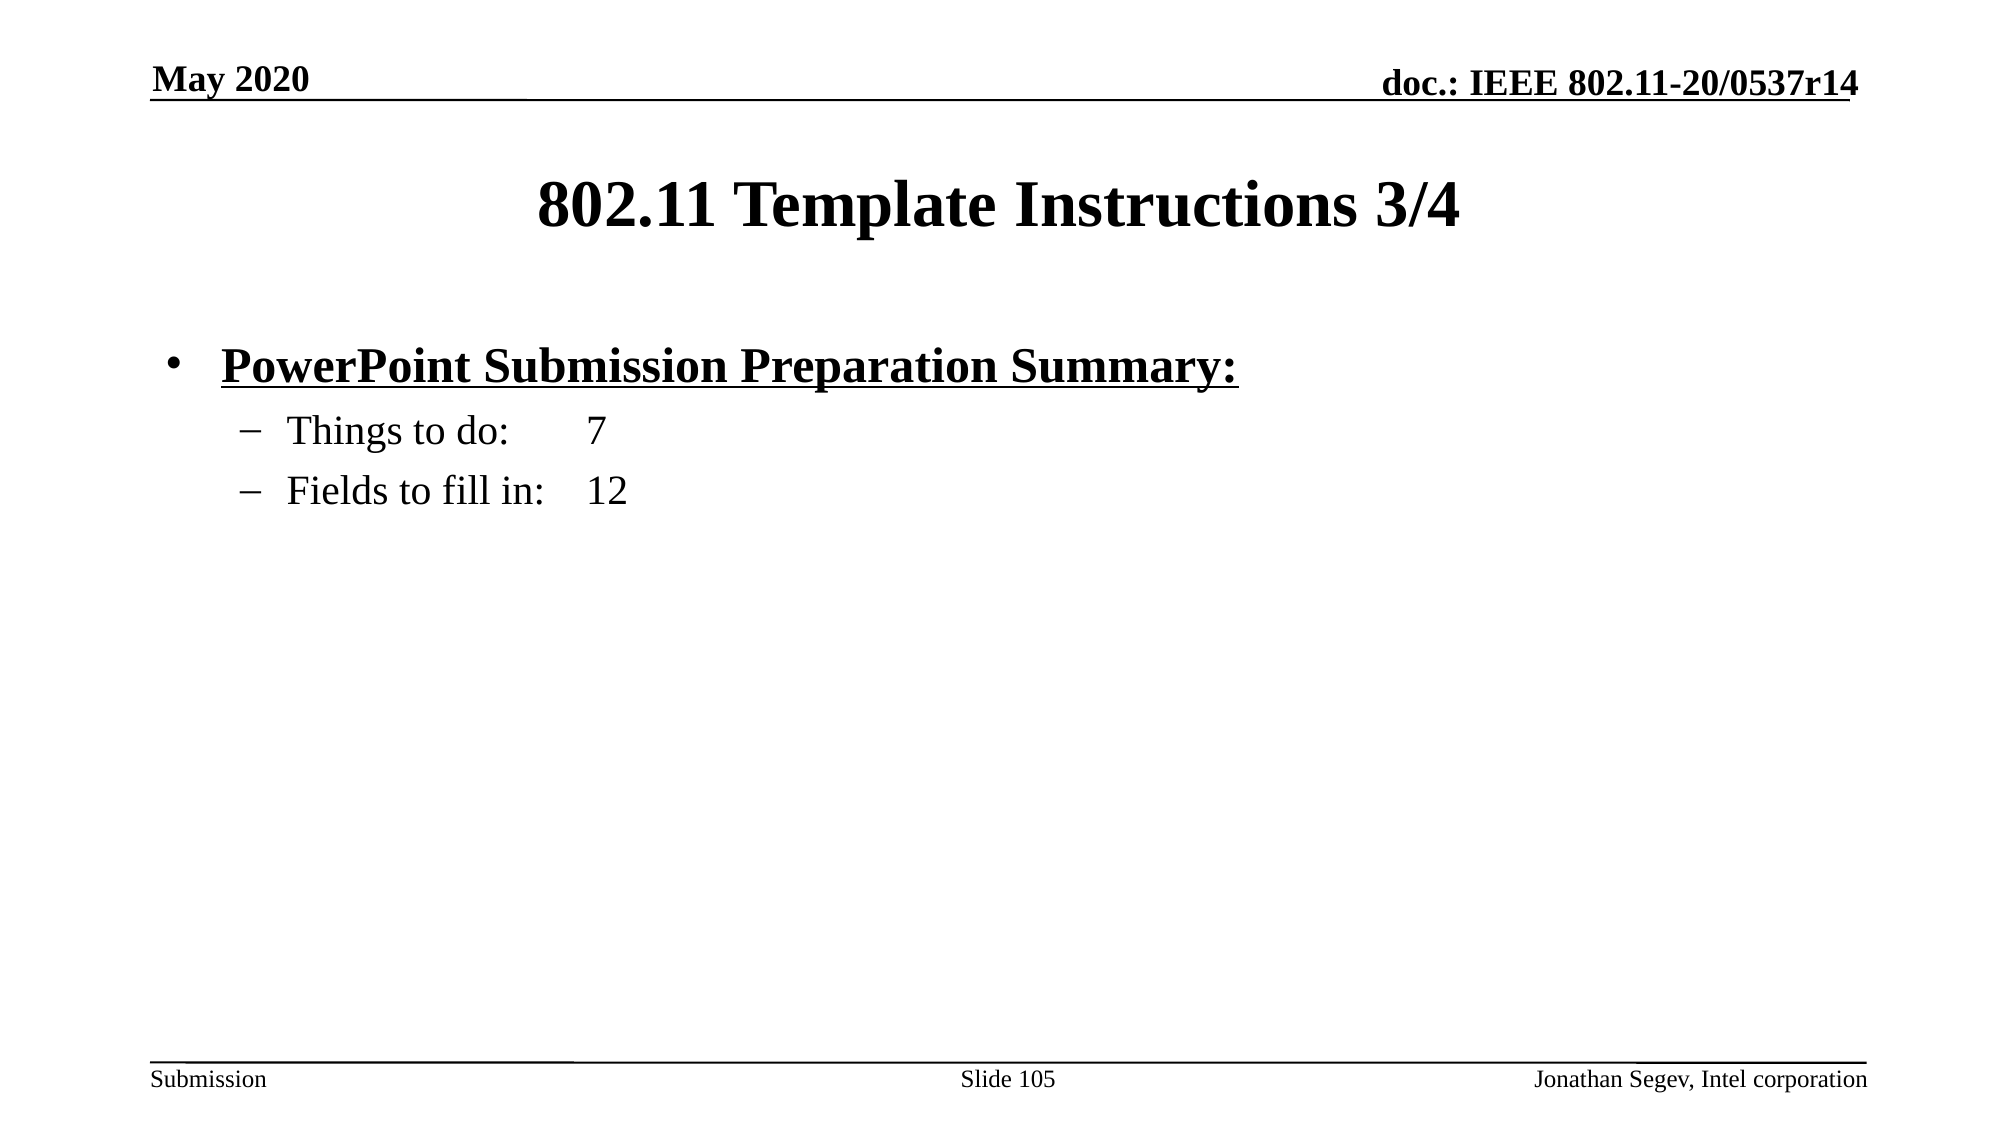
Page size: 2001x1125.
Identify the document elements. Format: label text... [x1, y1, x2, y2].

footer Jonathan Segev, Intel corporation [1171, 1061, 1869, 1093]
list PowerPoint Submission Preparation Summary: Things to do: 7 Fields to fill in: 12 [149, 324, 1850, 1000]
title 802.11 Template Instructions 3/4 [149, 112, 1850, 288]
slide_number Slide 105 [950, 1061, 1067, 1123]
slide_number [152, 54, 563, 100]
